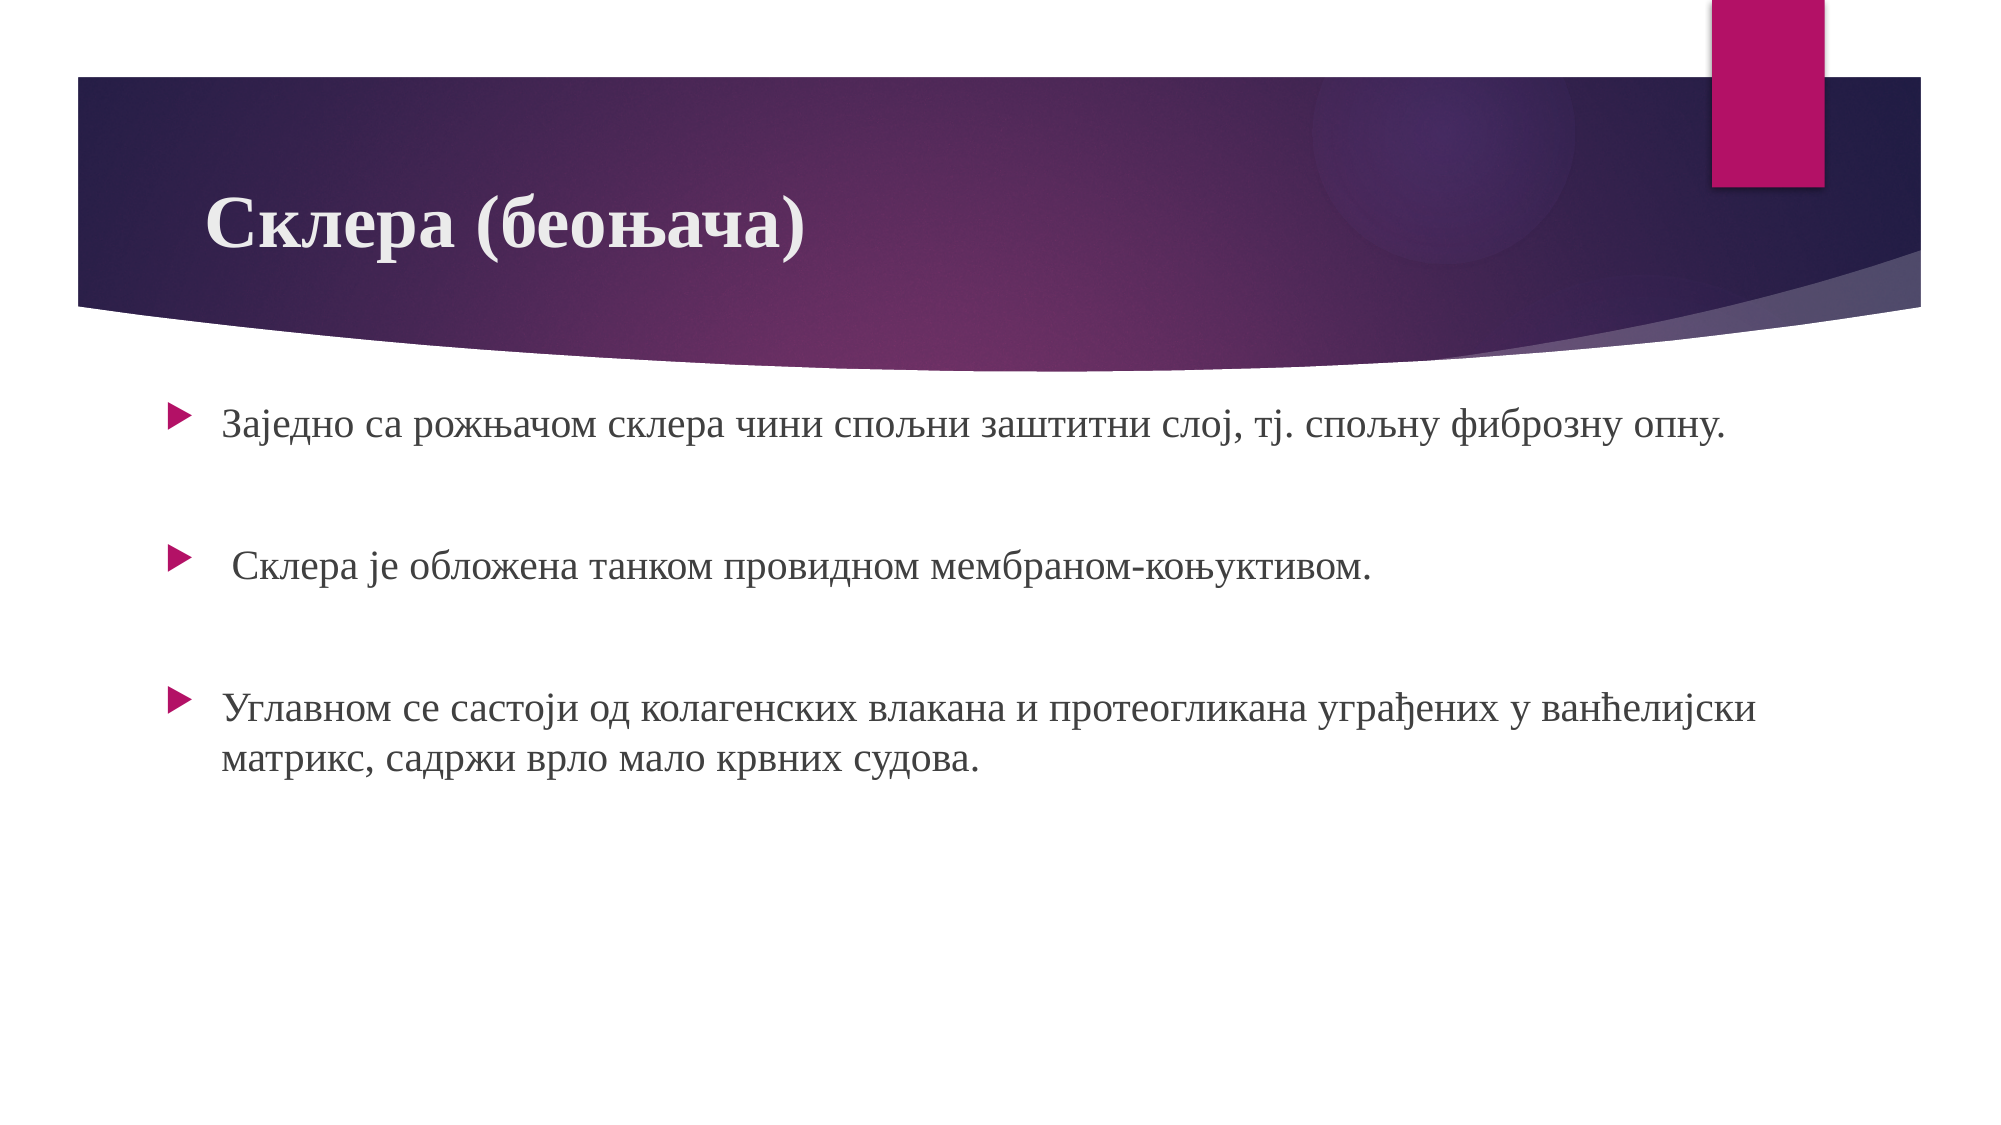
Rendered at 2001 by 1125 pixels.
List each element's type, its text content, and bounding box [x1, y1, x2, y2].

title Склера (беоњача) [189, 159, 1627, 276]
list Заједно са рожњачом склера чини спољни заштитни слој, тј. спољну фиброзну опну. Склера је обложена танком провидном мембраном-коњуктивом. Углавном се састоји од колагенских влакана и протеогликана уграђених у ванћелијски матрикс, садржи врло мало крвних судова. [149, 388, 1850, 950]
